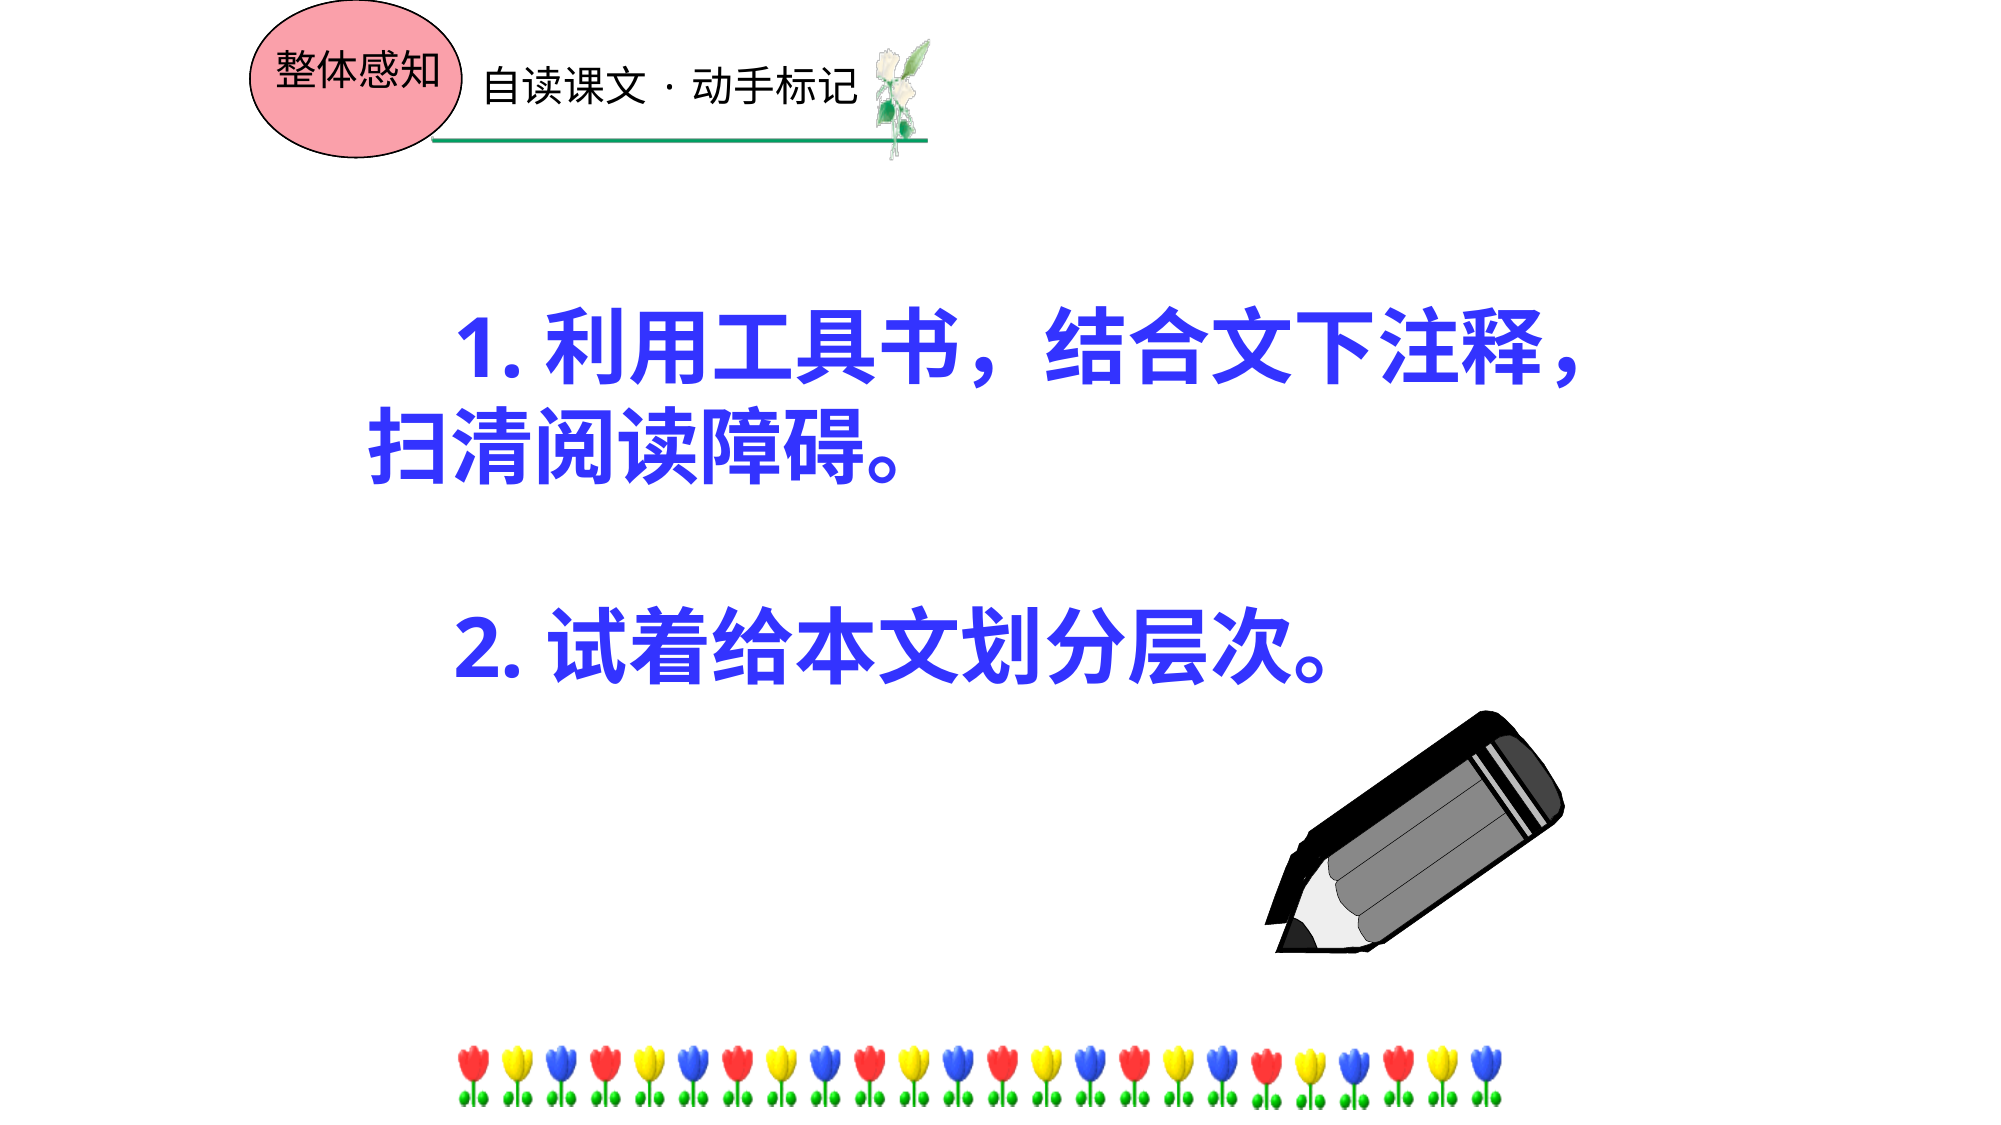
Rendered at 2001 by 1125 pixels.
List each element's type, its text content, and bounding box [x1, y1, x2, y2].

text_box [249, 0, 462, 158]
picture [428, 36, 939, 166]
text_box 1.利用工具书，结合文下注释，扫清阅读障碍。 2.试着给本文划分层次。 [351, 286, 1653, 702]
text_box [1238, 780, 1567, 916]
picture [451, 1042, 1509, 1110]
